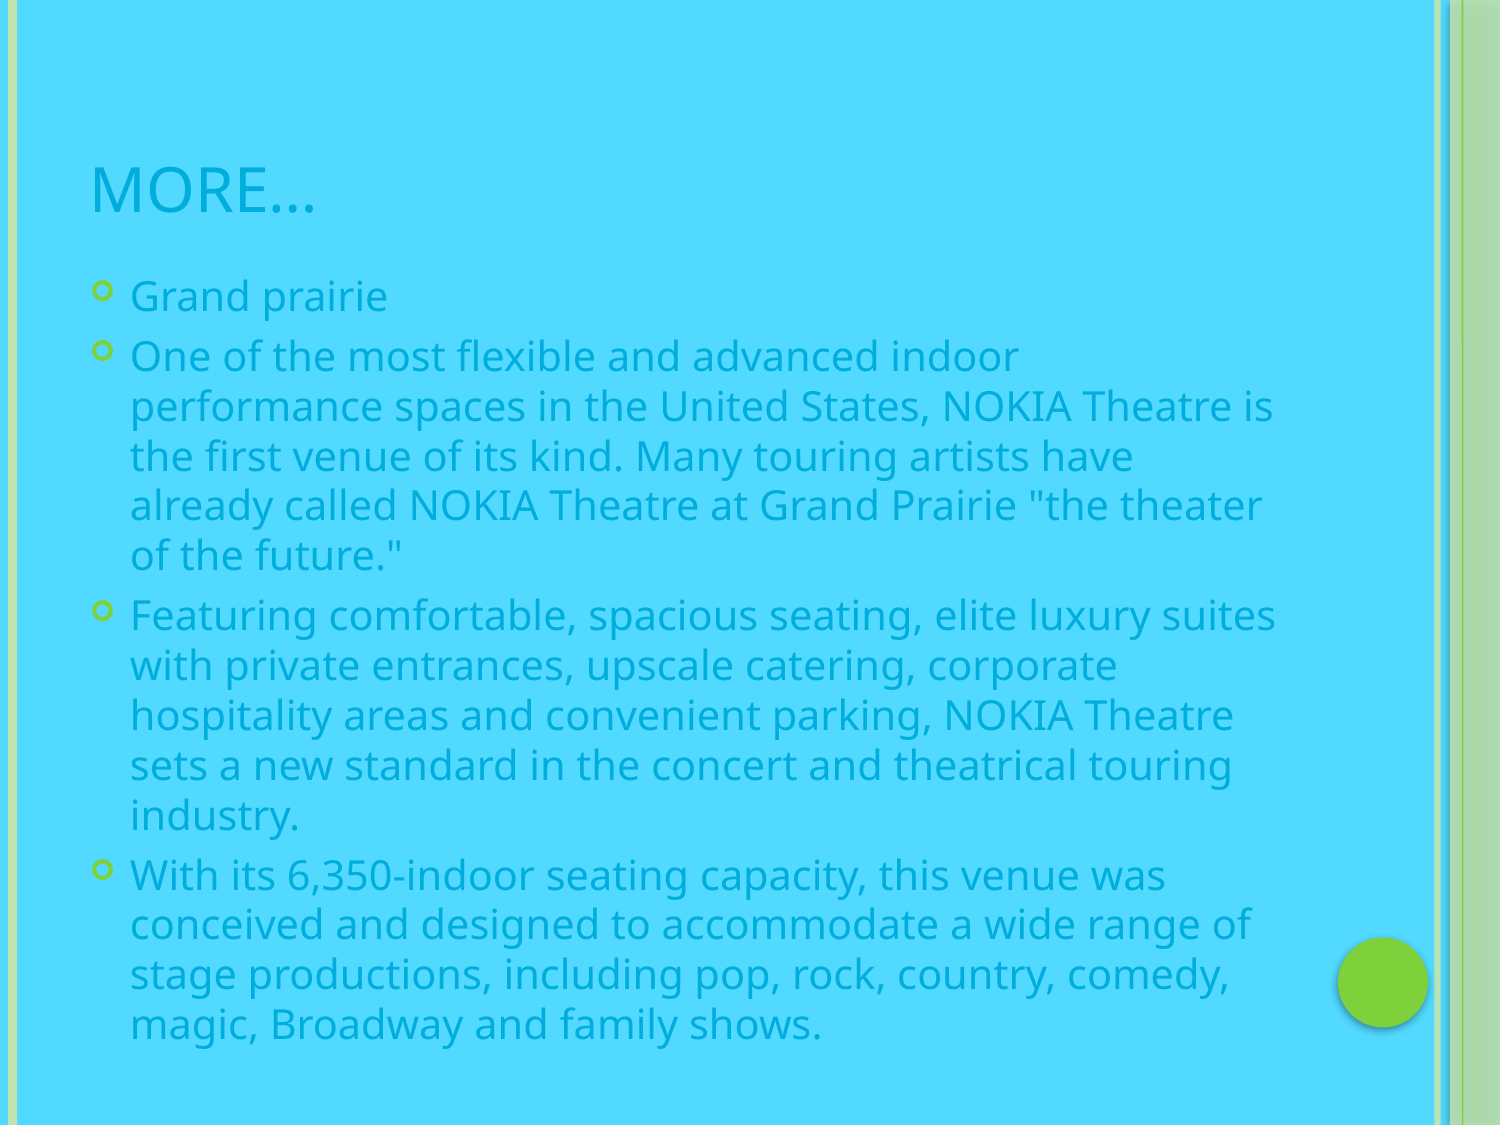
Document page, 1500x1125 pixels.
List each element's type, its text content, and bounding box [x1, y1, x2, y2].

list Grand prairie One of the most flexible and advanced indoor performance spaces in the United States, NOKIA Theatre is the first venue of its kind. Many touring artists have already called NOKIA Theatre at Grand Prairie "the theater of the future." Featuring comfortable, spacious seating, elite luxury suites with private entrances, upscale catering, corporate hospitality areas and convenient parking, NOKIA Theatre sets a new standard in the concert and theatrical touring industry. With its 6,350-indoor seating capacity, this venue was conceived and designed to accommodate a wide range of stage productions, including pop, rock, country, comedy, magic, Broadway and family shows. [75, 262, 1300, 1062]
title More… [75, 45, 1300, 233]
